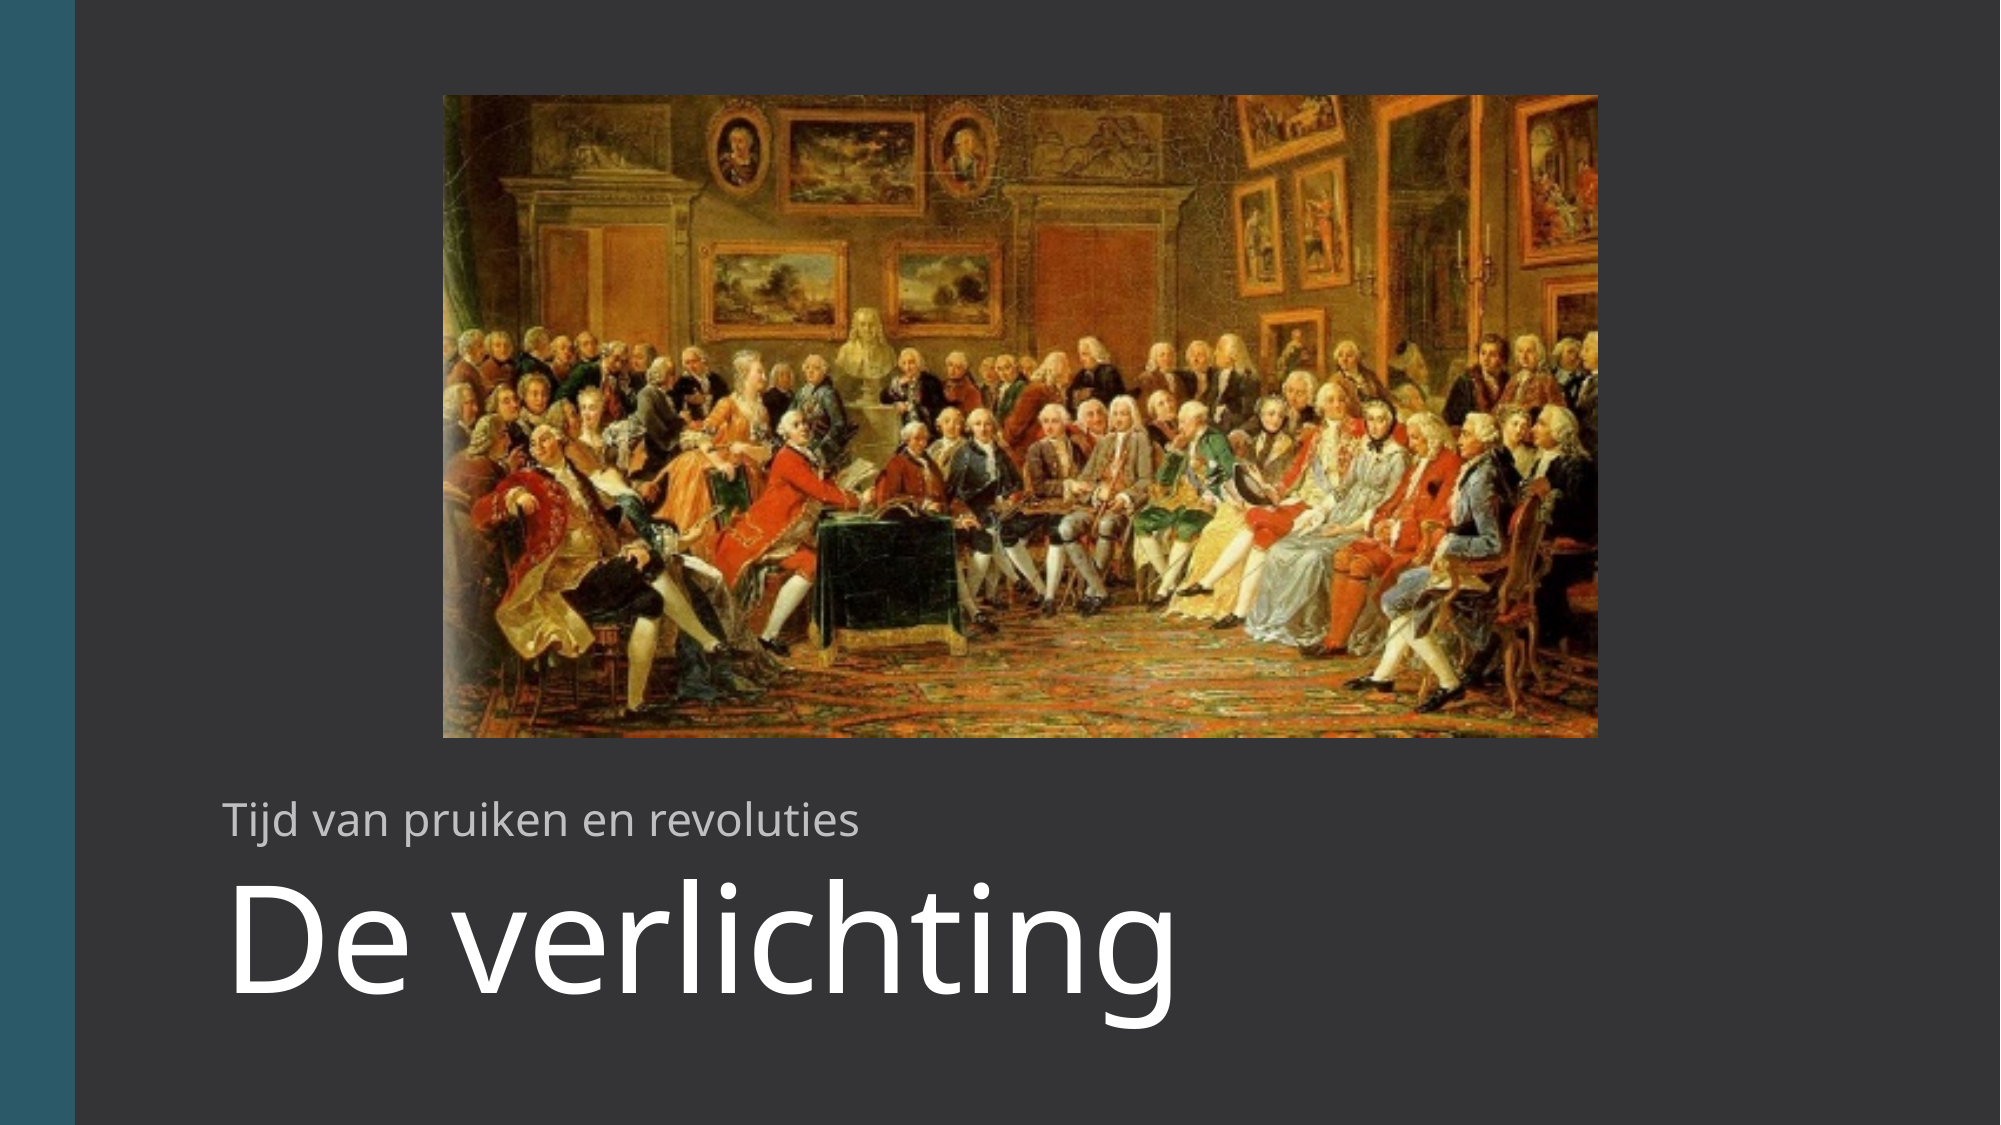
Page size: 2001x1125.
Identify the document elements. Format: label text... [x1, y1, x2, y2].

subtitle Tijd van pruiken en revoluties [206, 787, 1752, 1065]
title De verlichting [206, 368, 1752, 787]
picture [443, 94, 1599, 738]
